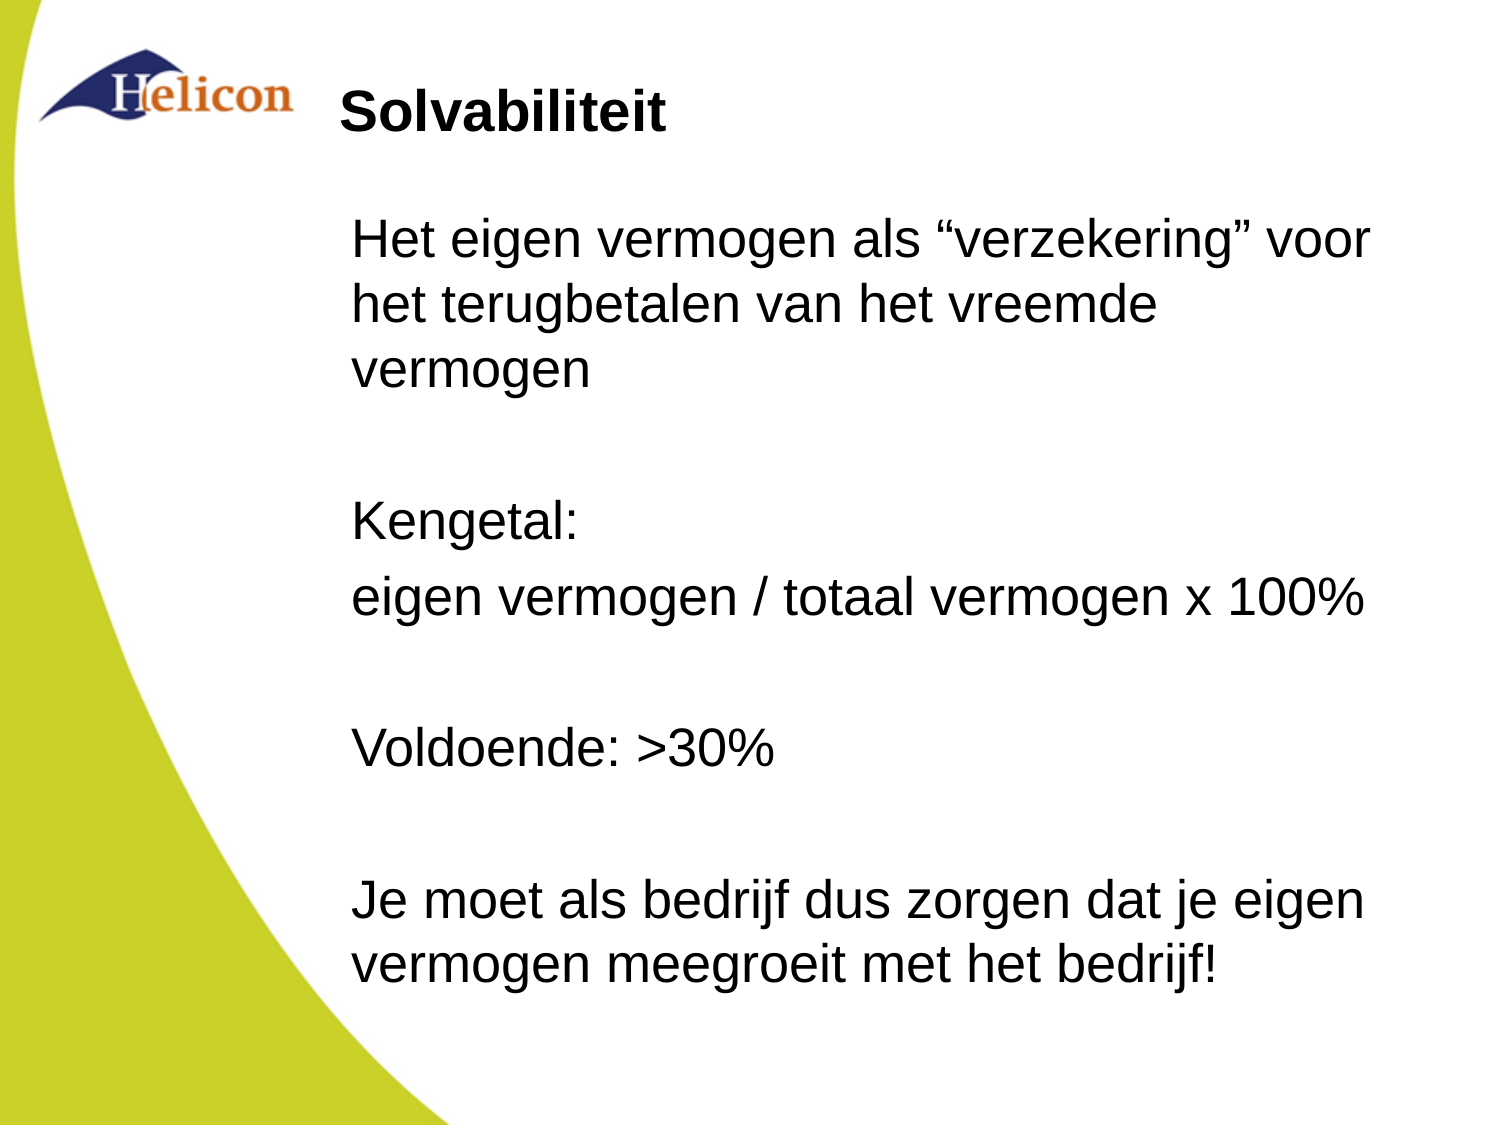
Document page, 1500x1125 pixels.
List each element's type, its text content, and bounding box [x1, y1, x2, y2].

picture [0, 0, 1500, 1125]
title Solvabiliteit [324, 54, 1415, 161]
list Het eigen vermogen als “verzekering” voor het terugbetalen van het vreemde vermogen Kengetal: eigen vermogen / totaal vermogen x 100% Voldoende: >30% Je moet als bedrijf dus zorgen dat je eigen vermogen meegroeit met het bedrijf! [336, 196, 1425, 1005]
